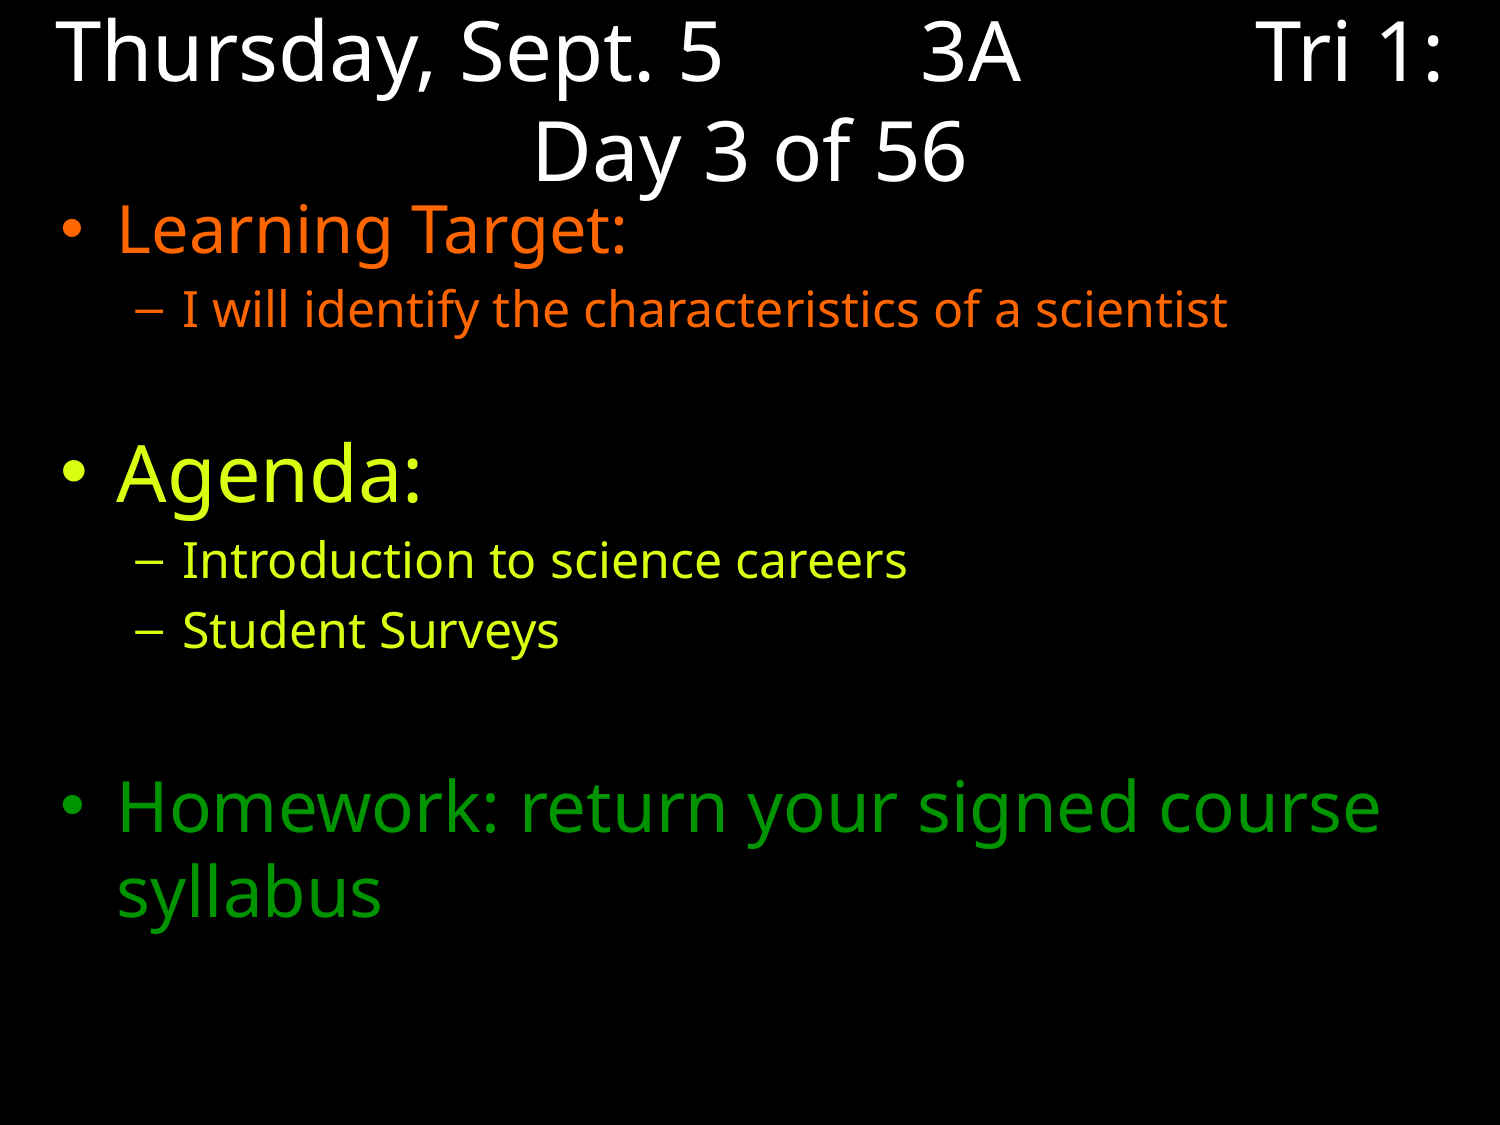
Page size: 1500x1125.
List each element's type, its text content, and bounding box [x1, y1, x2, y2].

title Thursday, Sept. 5 3A Tri 1: Day 3 of 56 [0, 17, 1500, 180]
list Learning Target: I will identify the characteristics of a scientist Agenda: Introduction to science careers Student Surveys Homework: return your signed course syllabus [45, 179, 1456, 1095]
